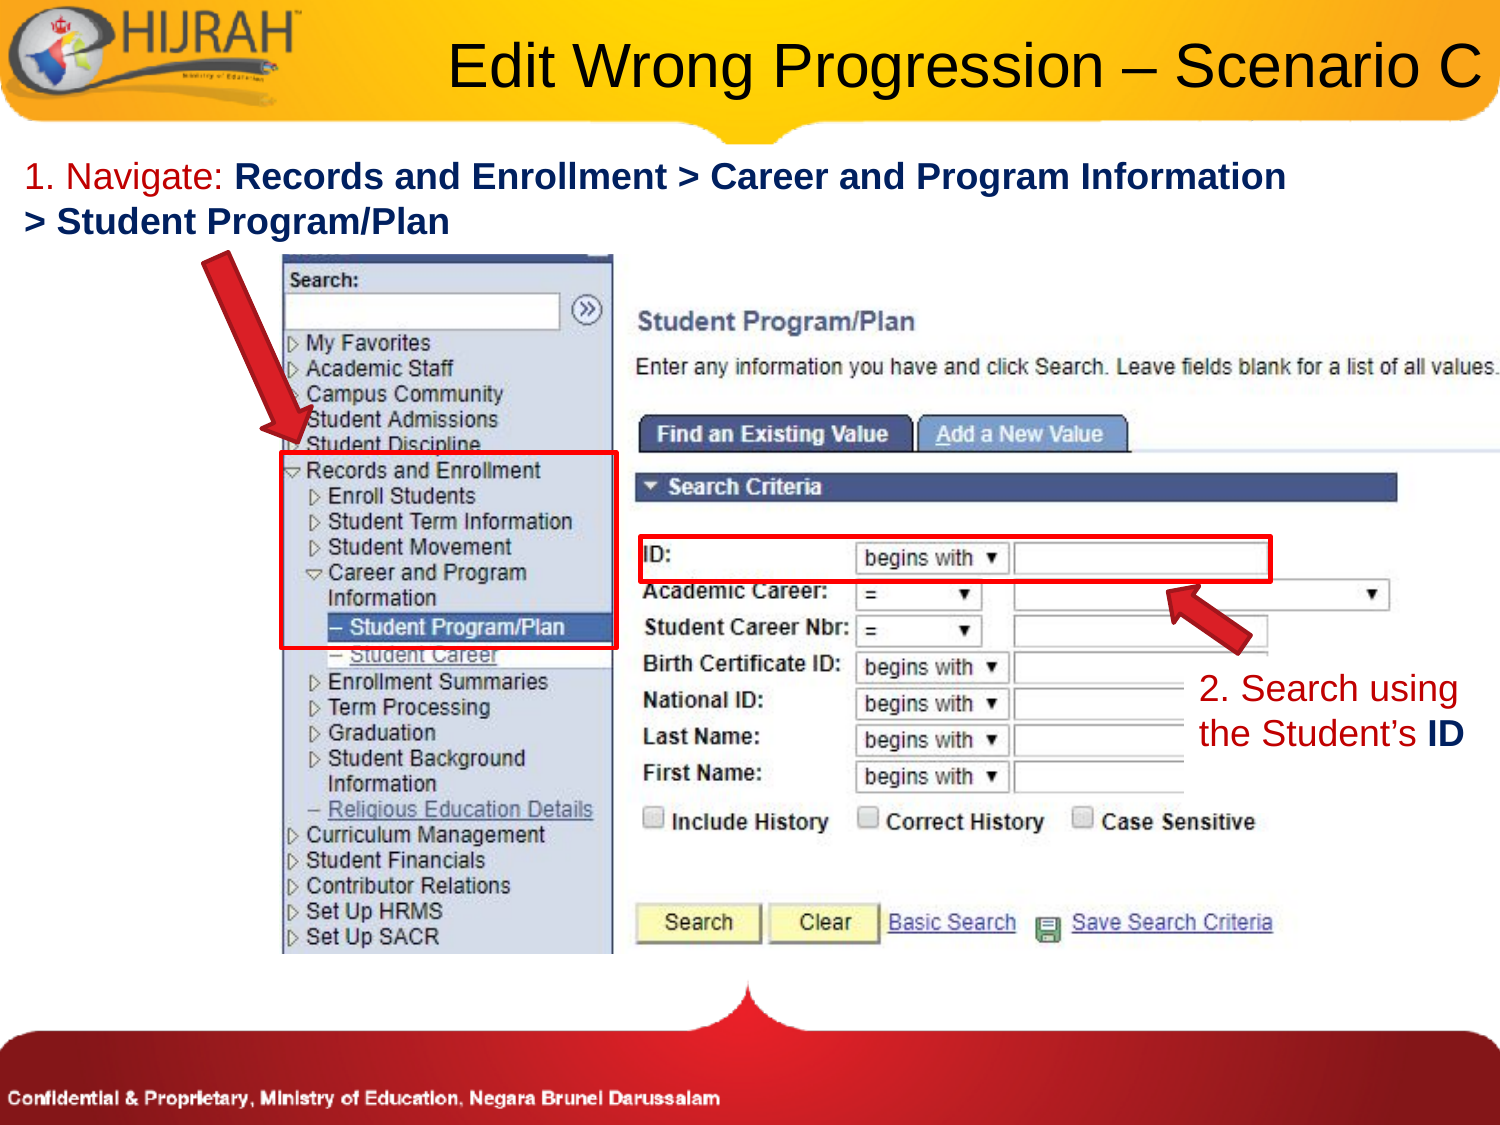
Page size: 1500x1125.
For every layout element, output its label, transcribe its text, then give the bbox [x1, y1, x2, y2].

picture [0, 0, 1500, 1125]
title Edit Wrong Progression – Scenario C [324, 0, 1500, 126]
text_box 1. Navigate: Records and Enrollment > Career and Program Information > Student Program/Plan [9, 144, 1319, 255]
text_box [201, 250, 273, 436]
